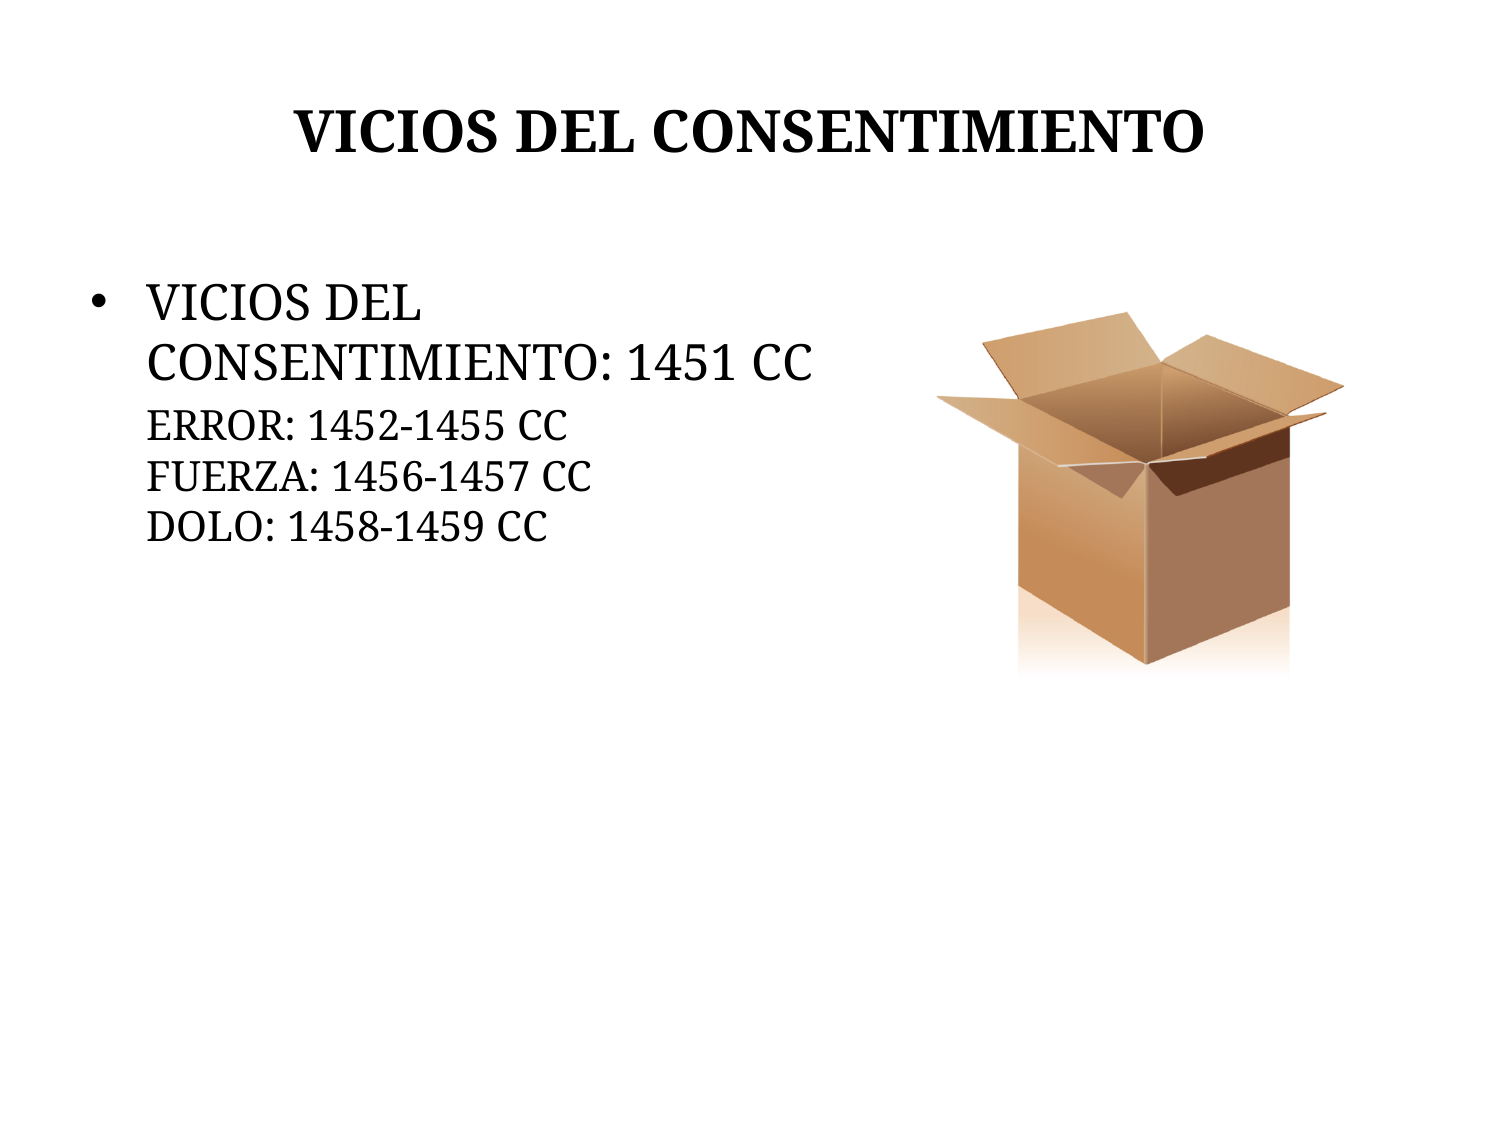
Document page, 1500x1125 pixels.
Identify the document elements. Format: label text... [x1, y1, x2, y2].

picture [930, 287, 1363, 734]
list VICIOS DEL CONSENTIMIENTO: 1451 CC ERROR: 1452-1455 CC FUERZA: 1456-1457 CC DOLO: 1458-1459 CC [75, 262, 863, 1005]
title VICIOS DEL CONSENTIMIENTO [75, 45, 1425, 213]
